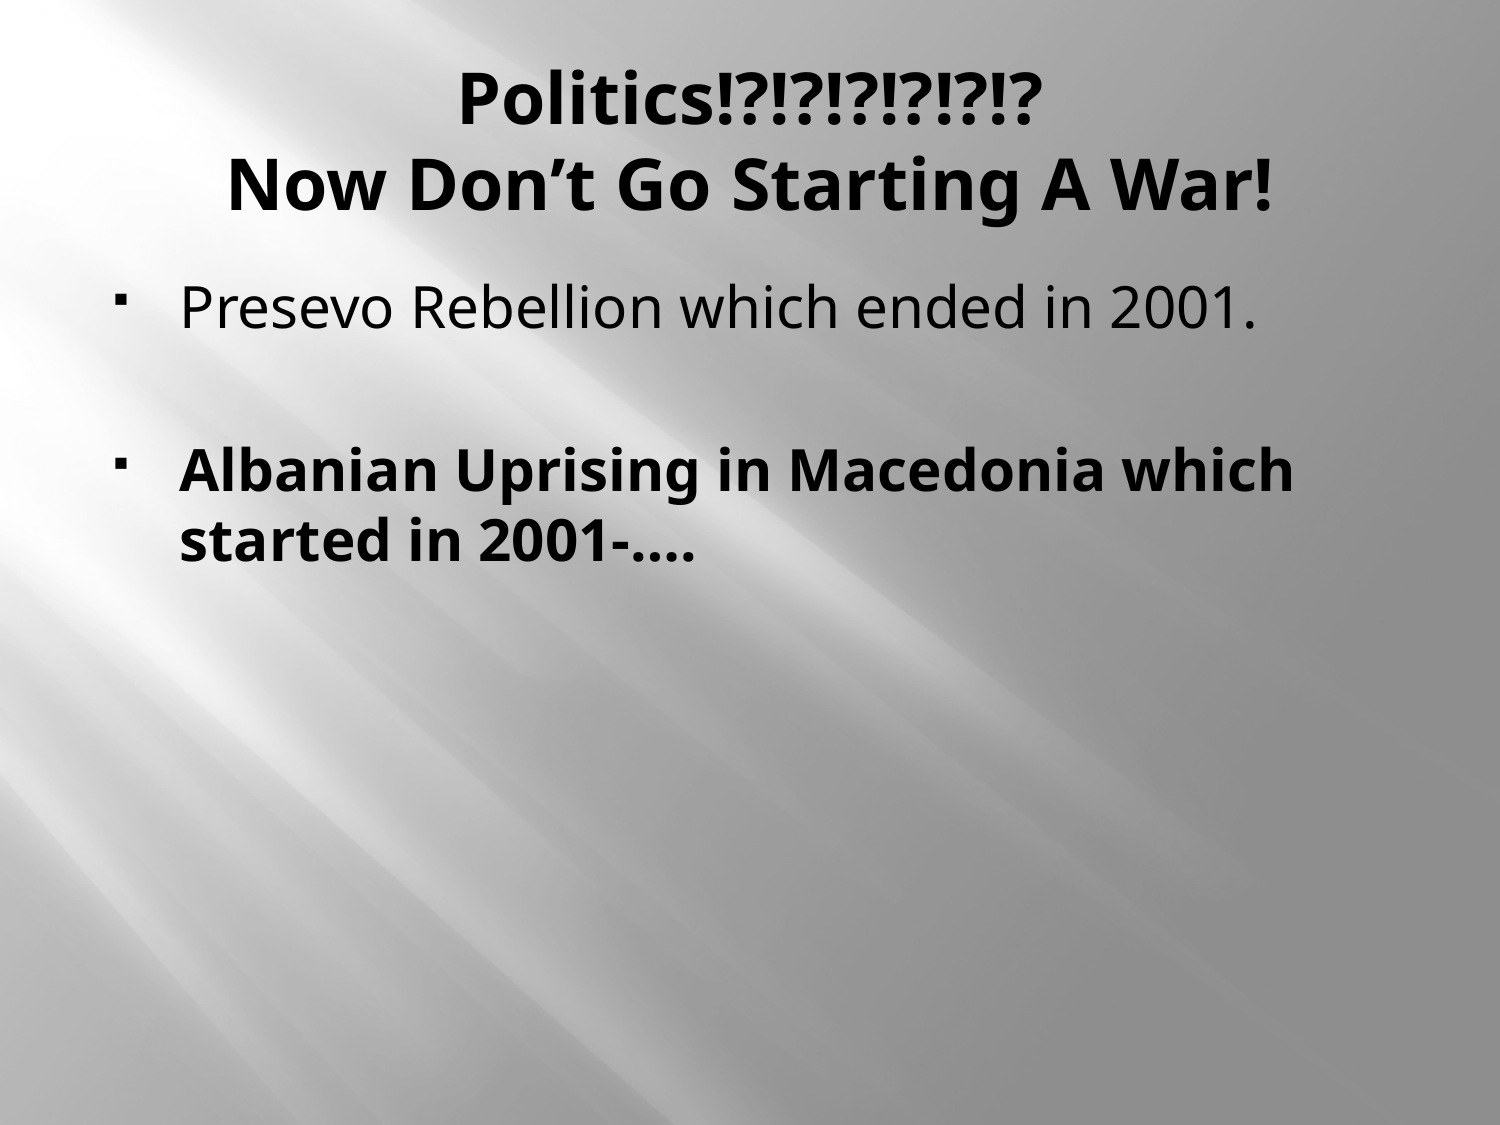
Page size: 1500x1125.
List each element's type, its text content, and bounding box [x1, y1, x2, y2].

title Politics!?!?!?!?!?!? Now Don’t Go Starting A War! [75, 45, 1425, 233]
list Presevo Rebellion which ended in 2001. Albanian Uprising in Macedonia which started in 2001-…. [75, 262, 1425, 1035]
